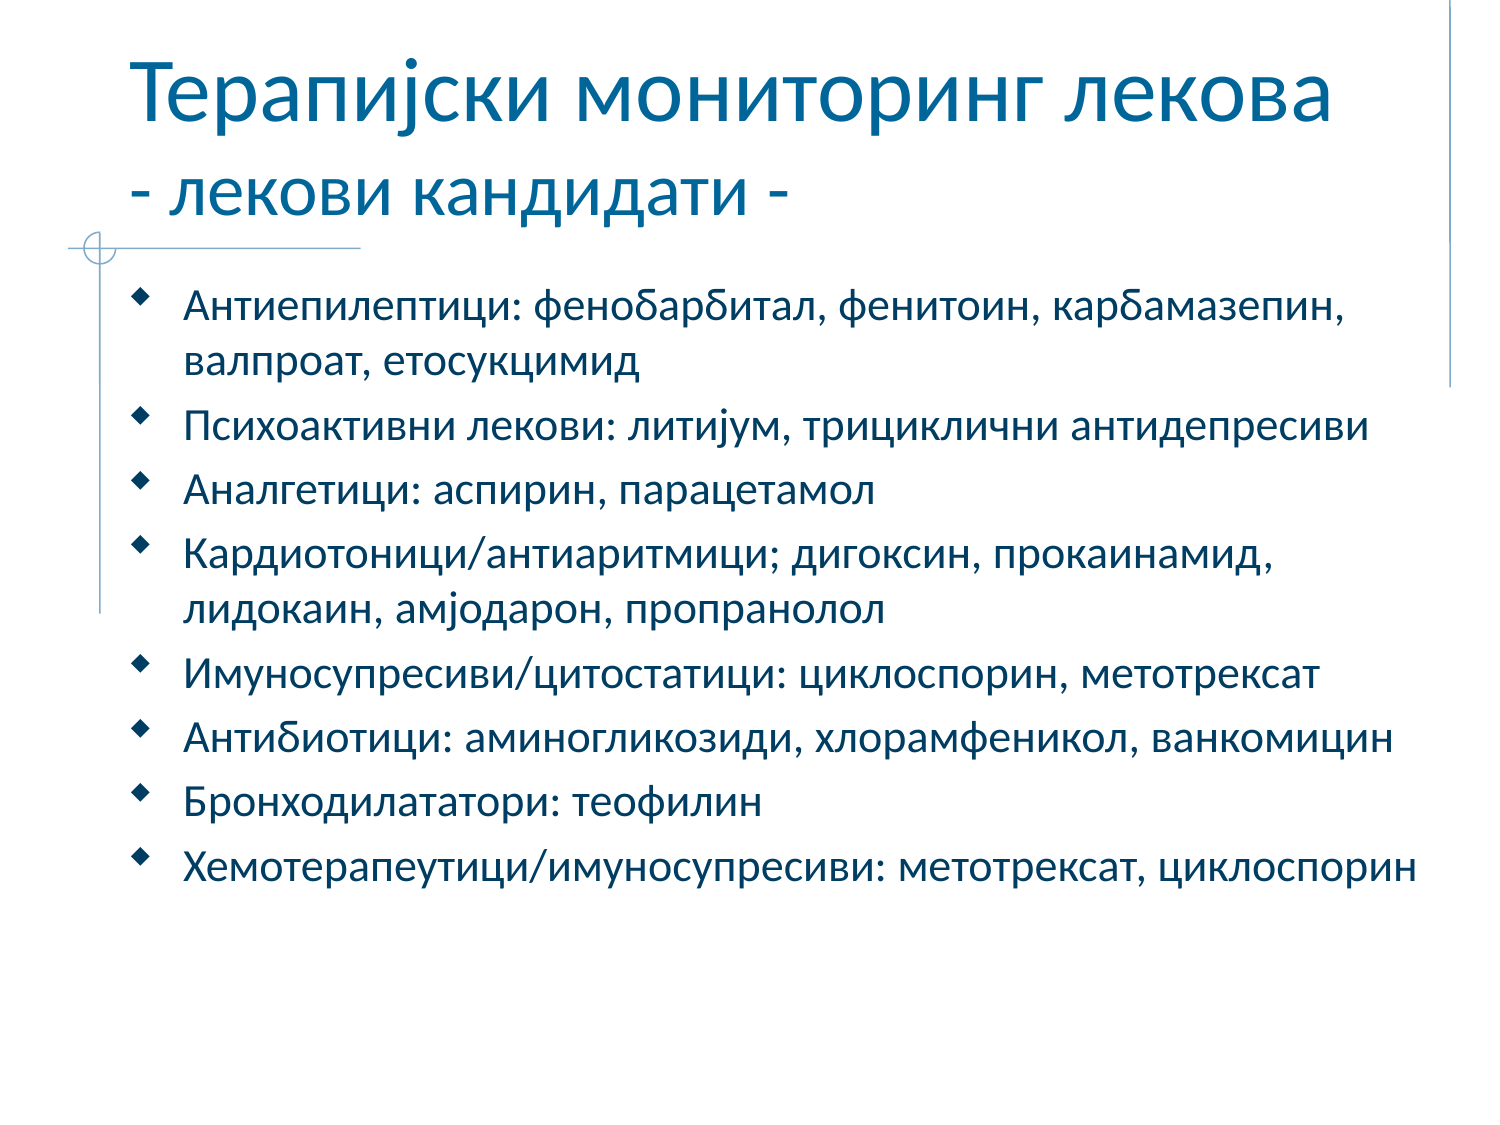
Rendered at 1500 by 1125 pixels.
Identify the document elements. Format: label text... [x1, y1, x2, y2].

list Антиепилептици: фенобарбитал, фенитоин, карбамазепин, валпроат, етосукцимид Психоактивни лекови: литијум, трициклични антидепресиви Аналгетици: аспирин, парацетамол Кардиотоници/антиаритмици; дигоксин, прокаинамид, лидокаин, амјодарон, пропранолол Имуносупресиви/цитостатици: циклоспорин, метотрексат Антибиотици: аминогликозиди, хлорамфеникол, ванкомицин Бронходилататори: теофилин Хемотерапеутици/имуносупресиви: метотрексат, циклоспорин [111, 266, 1436, 1012]
title Терапијски мониторинг лекова - лекови кандидати - [113, 49, 1436, 238]
